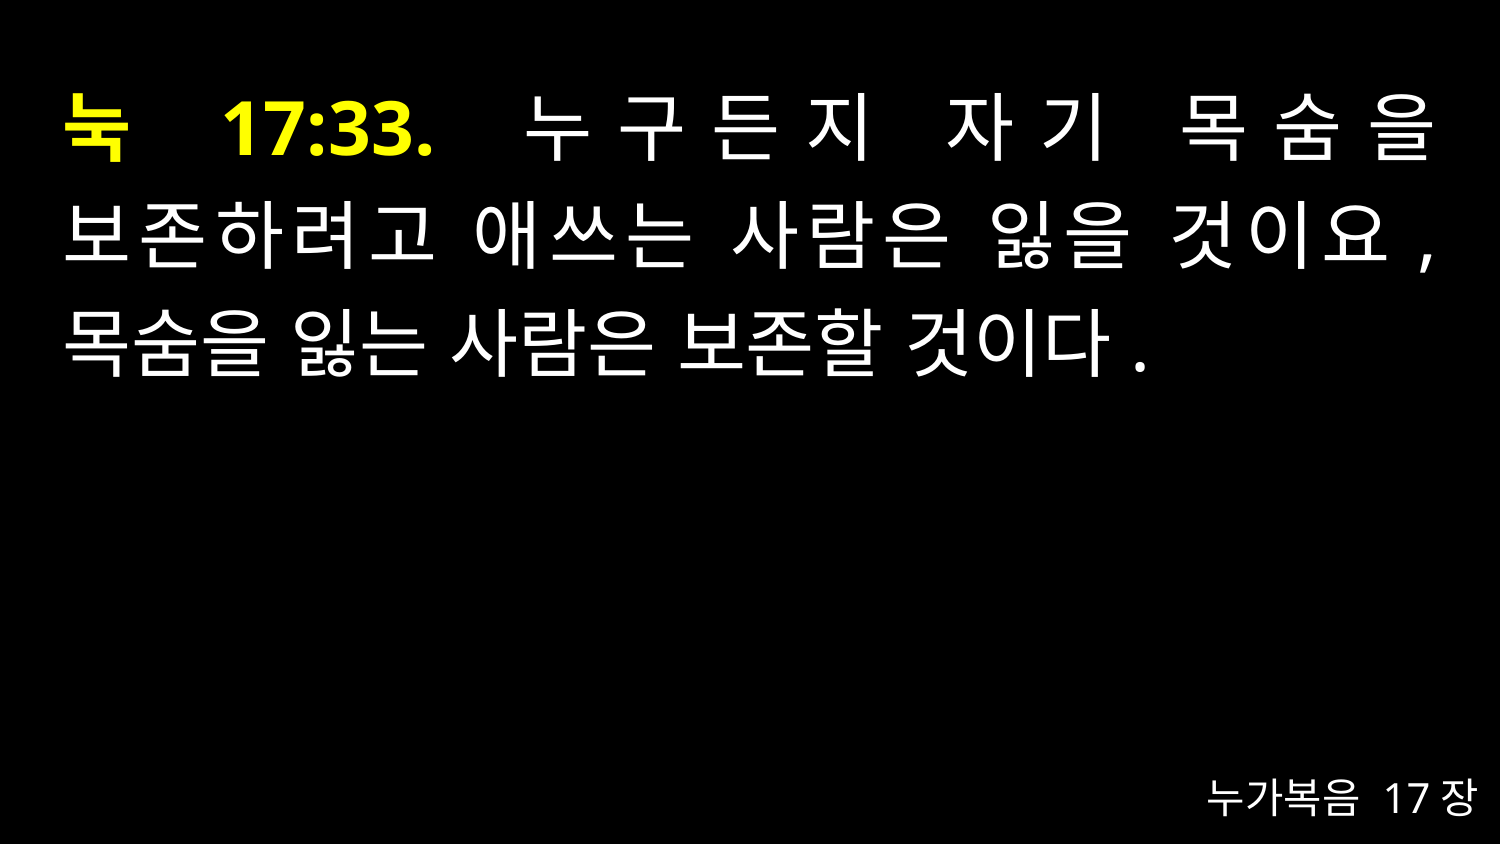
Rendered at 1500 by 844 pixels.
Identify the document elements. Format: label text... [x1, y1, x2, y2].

title 눅 17:33. 누구든지 자기 목숨을 보존하려고 애쓰는 사람은 잃을 것이요, 목숨을 잃는 사람은 보존할 것이다. [0, 0, 1500, 844]
subtitle 누가복음 17장 [916, 770, 1500, 844]
